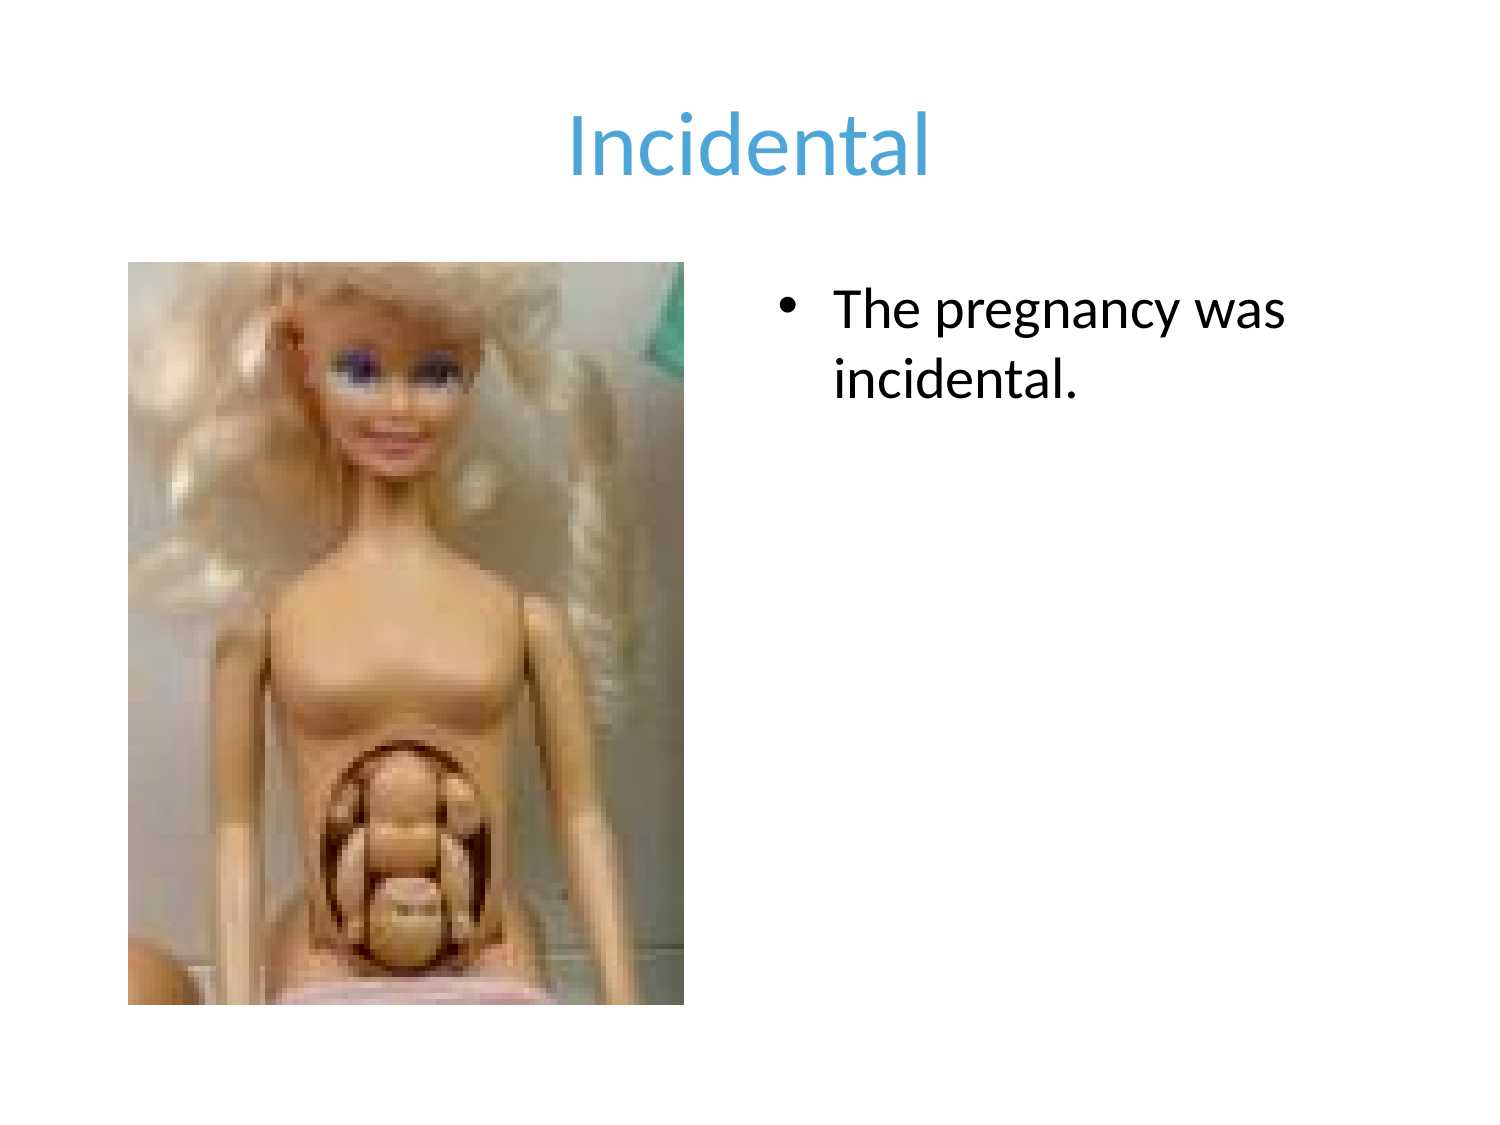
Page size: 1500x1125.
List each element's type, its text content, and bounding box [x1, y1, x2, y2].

title Incidental [75, 45, 1425, 233]
list The pregnancy was incidental. [762, 262, 1425, 1005]
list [74, 262, 738, 1006]
